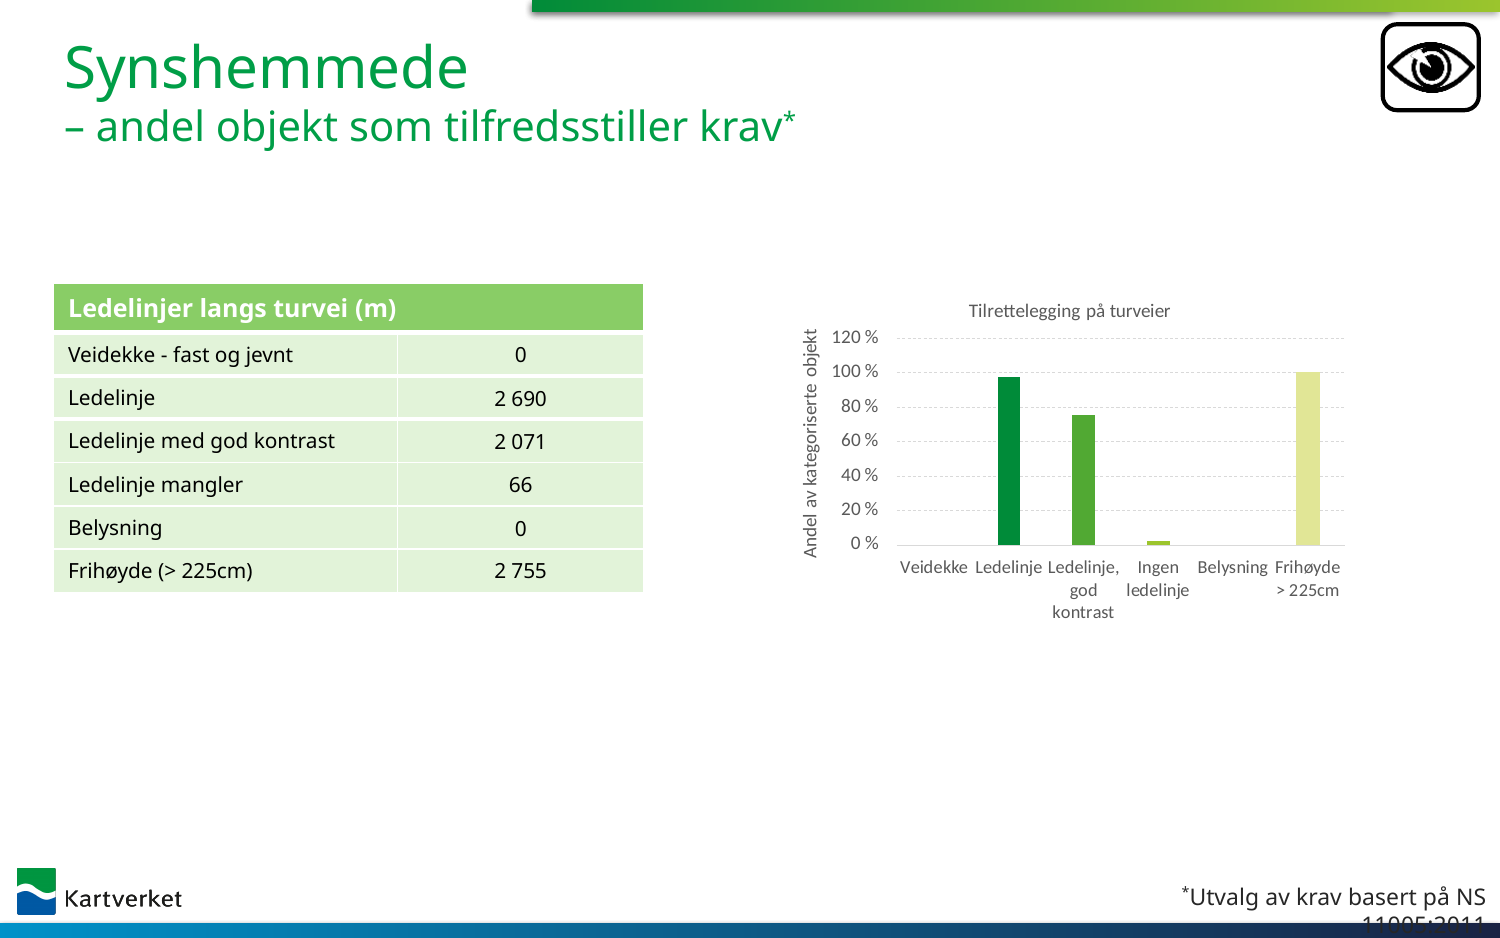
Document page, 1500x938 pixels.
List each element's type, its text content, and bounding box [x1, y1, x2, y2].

table_cell Veidekke - fast og jevnt [54, 335, 397, 374]
table_cell 2 690 [398, 378, 643, 417]
text_box *Utvalg av krav basert på NS 11005:2011 [1068, 873, 1500, 938]
table_cell Ledelinje med god kontrast [54, 421, 397, 462]
table_cell 0 [398, 507, 643, 548]
text_box Synshemmede – andel objekt som tilfredsstiller krav* [49, 24, 1431, 158]
table_cell 2 071 [398, 421, 643, 462]
table_cell 66 [398, 463, 643, 505]
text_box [1382, 24, 1480, 111]
table_cell Belysning [54, 507, 397, 548]
picture [791, 291, 1348, 630]
table_cell 0 [398, 335, 643, 374]
table_cell 2 755 [398, 550, 643, 592]
table_header Ledelinjer langs turvei (m) [54, 284, 643, 330]
table_cell Frihøyde (> 225cm) [54, 550, 397, 592]
table_cell Ledelinje [54, 378, 397, 417]
table_cell Ledelinje mangler [54, 463, 397, 505]
